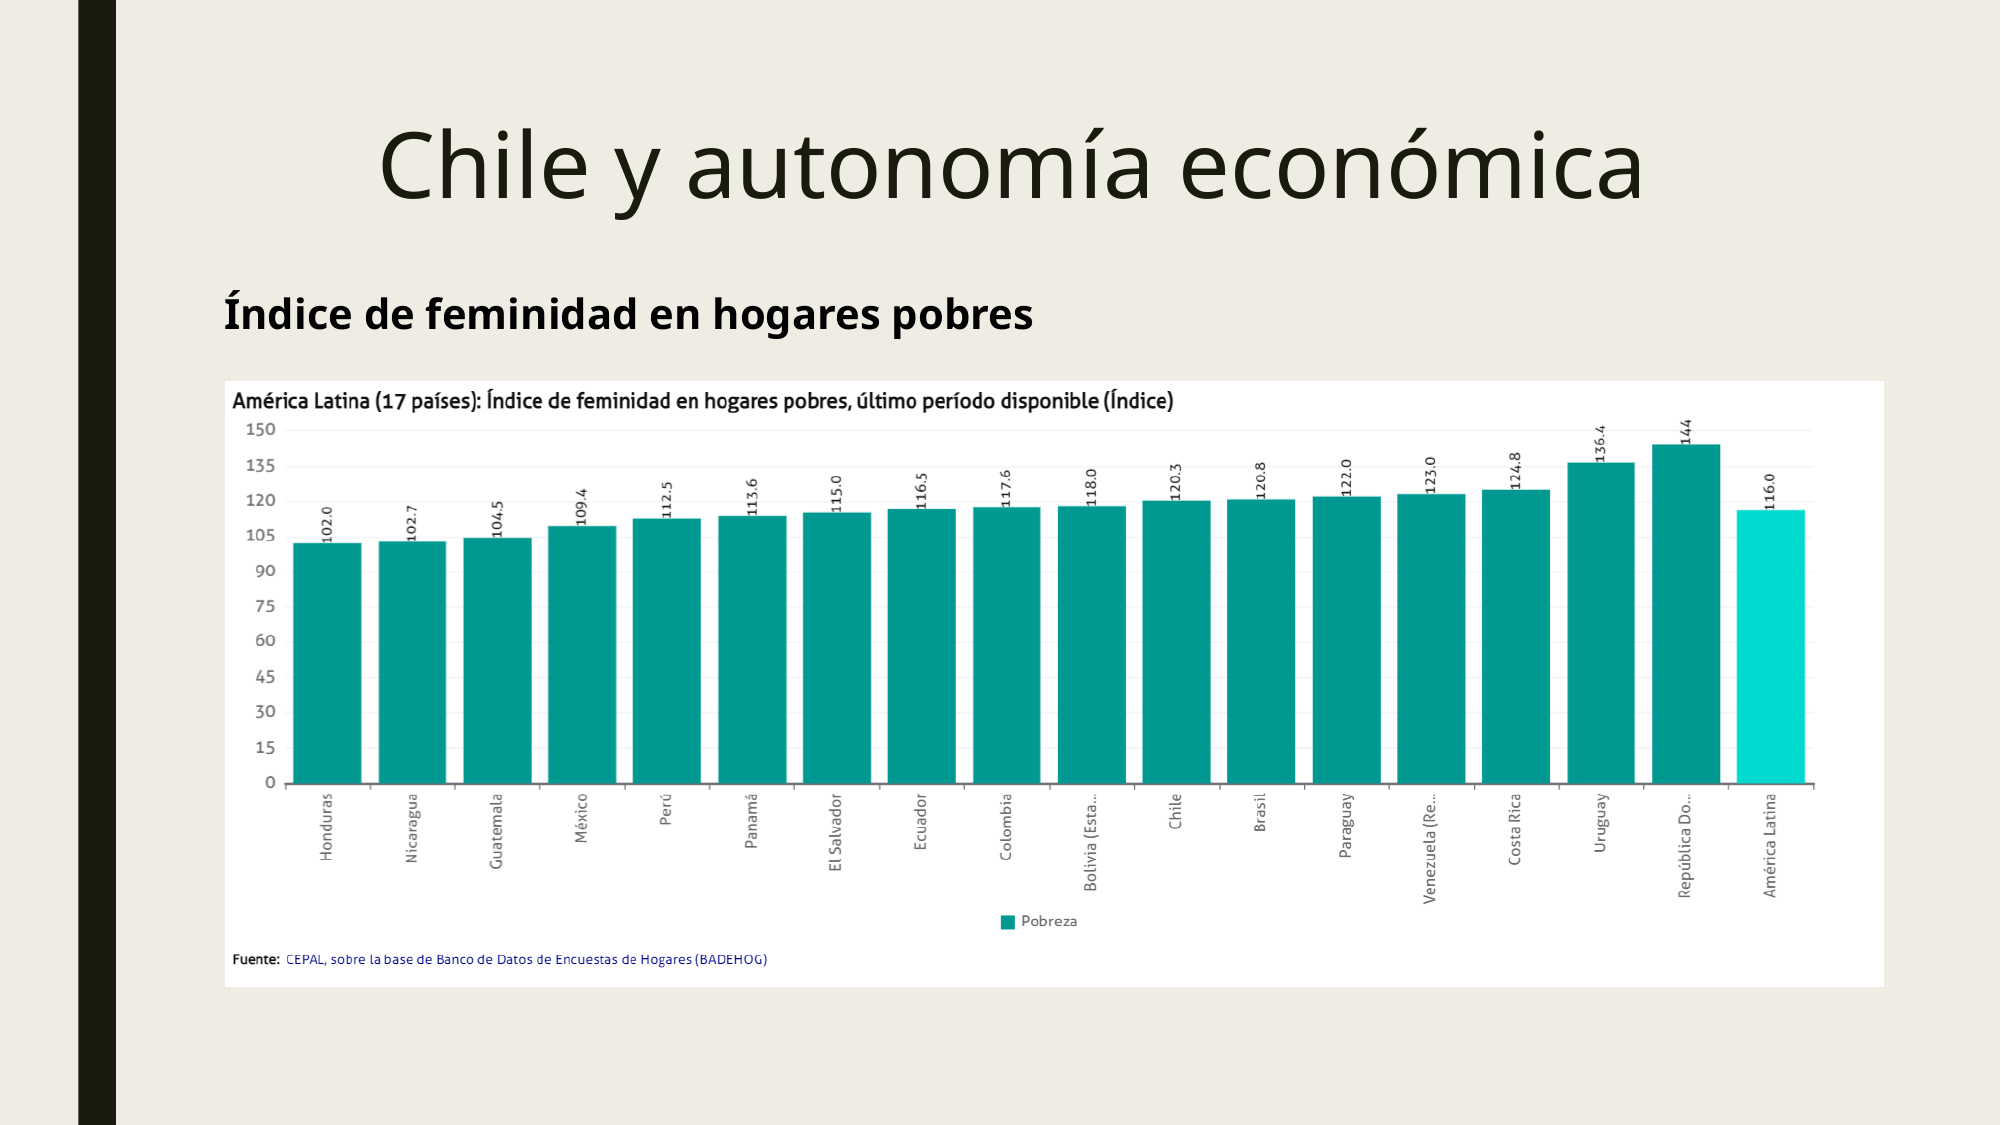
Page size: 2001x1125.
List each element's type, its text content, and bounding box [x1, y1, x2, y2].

title Chile y autonomía económica [225, 112, 1800, 241]
text_box Índice de feminidad en hogares pobres [209, 280, 1448, 346]
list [224, 381, 1884, 987]
